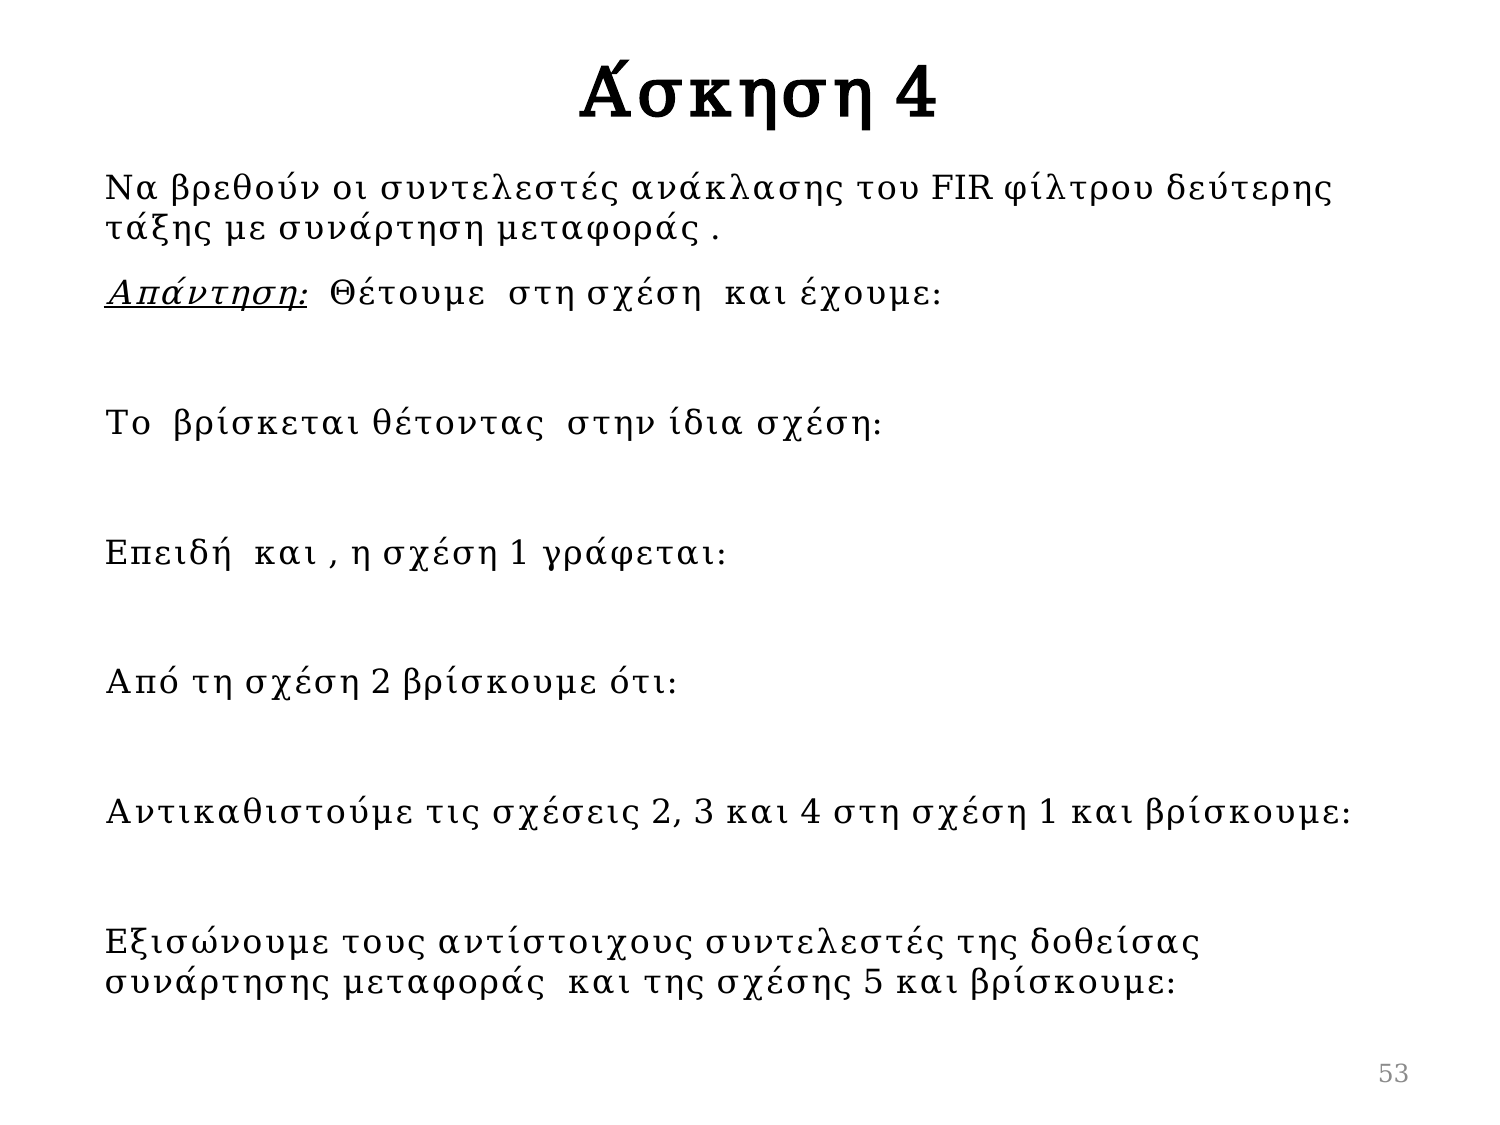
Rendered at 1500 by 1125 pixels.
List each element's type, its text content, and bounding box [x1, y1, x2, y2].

slide_number 53 [1222, 1042, 1425, 1103]
title Άσκηση 4 [88, 19, 1425, 159]
